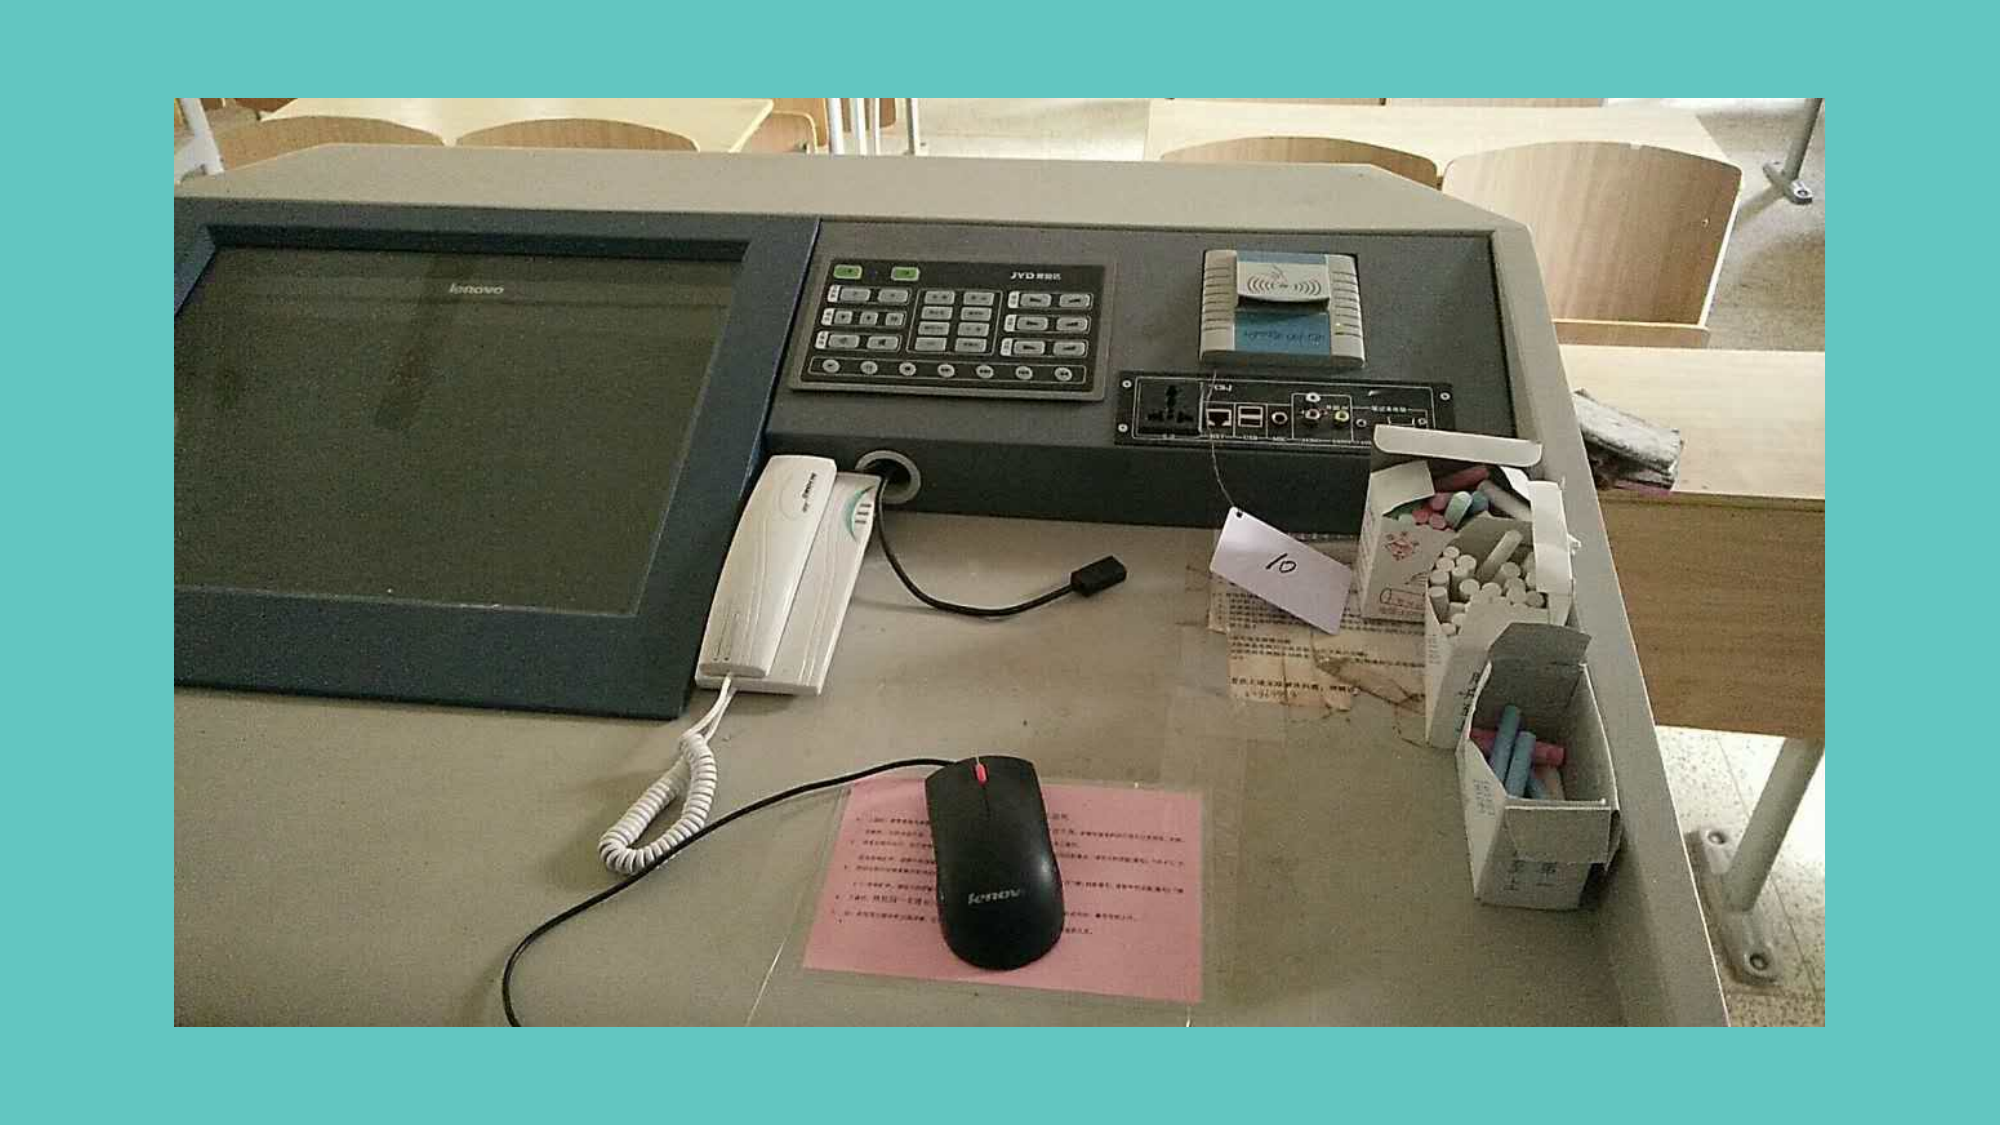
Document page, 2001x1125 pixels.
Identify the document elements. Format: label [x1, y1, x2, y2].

picture [174, 98, 1825, 1027]
